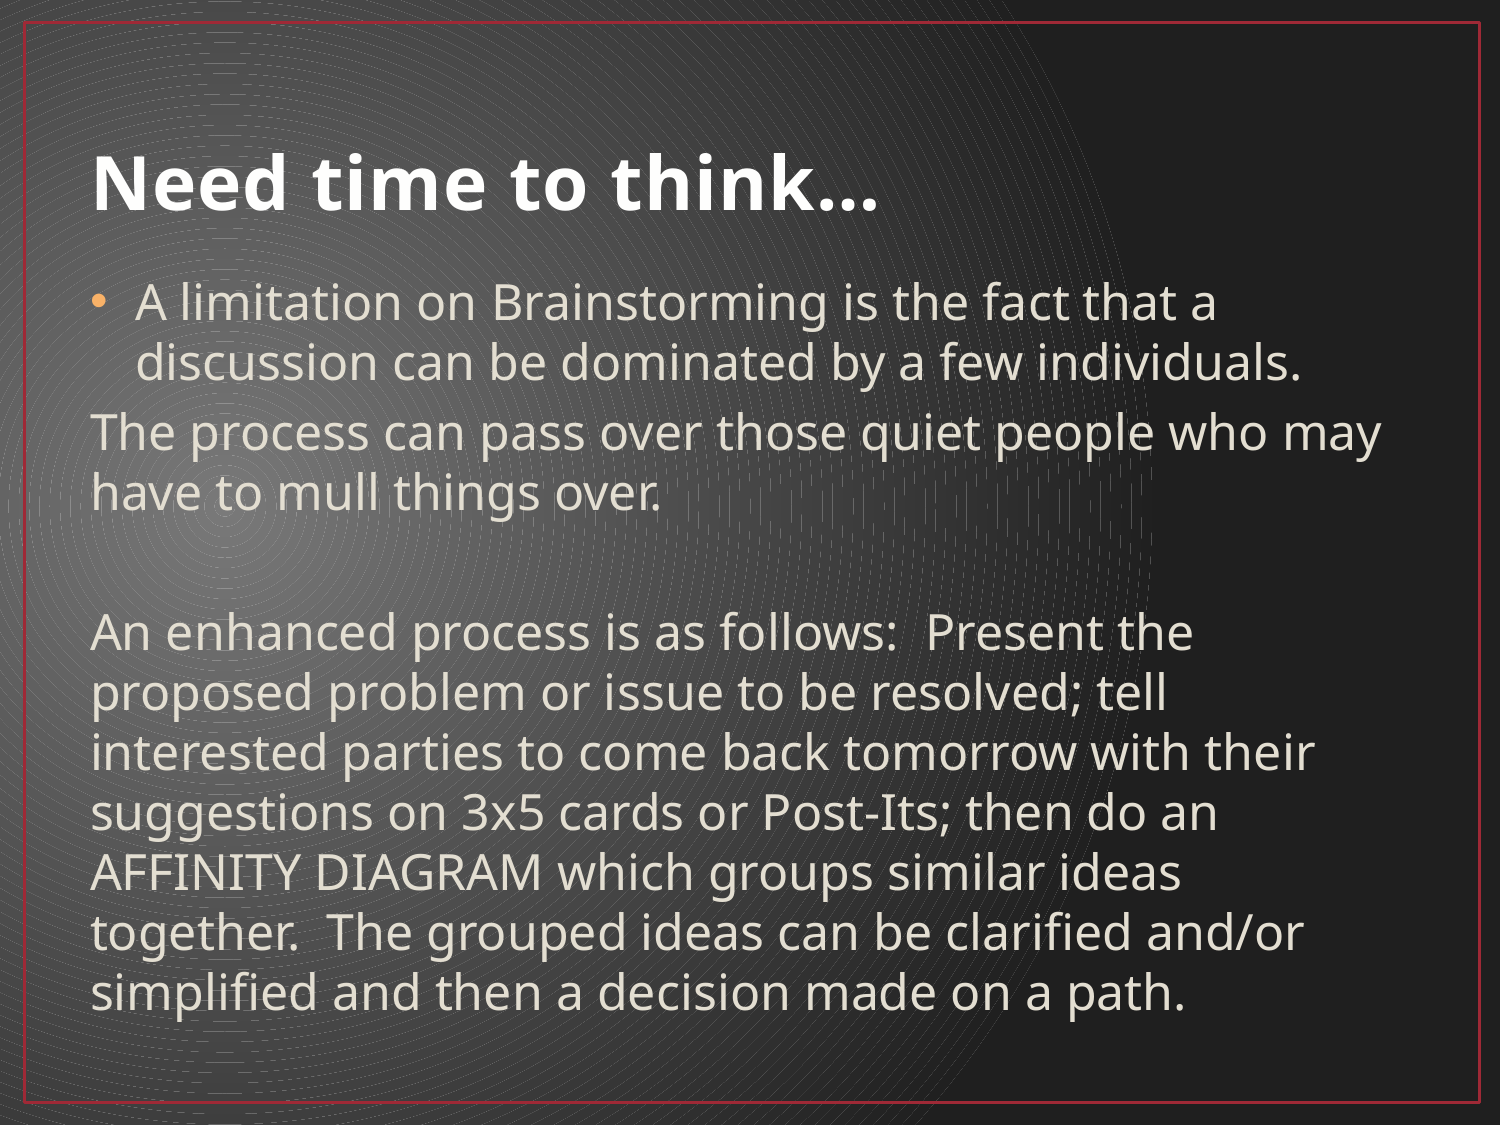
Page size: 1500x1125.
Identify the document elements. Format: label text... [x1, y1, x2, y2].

title Need time to think… [75, 45, 1425, 233]
list A limitation on Brainstorming is the fact that a discussion can be dominated by a few individuals. The process can pass over those quiet people who may have to mull things over. An enhanced process is as follows: Present the proposed problem or issue to be resolved; tell interested parties to come back tomorrow with their suggestions on 3x5 cards or Post-Its; then do an AFFINITY DIAGRAM which groups similar ideas together. The grouped ideas can be clarified and/or simplified and then a decision made on a path. [75, 262, 1425, 1005]
